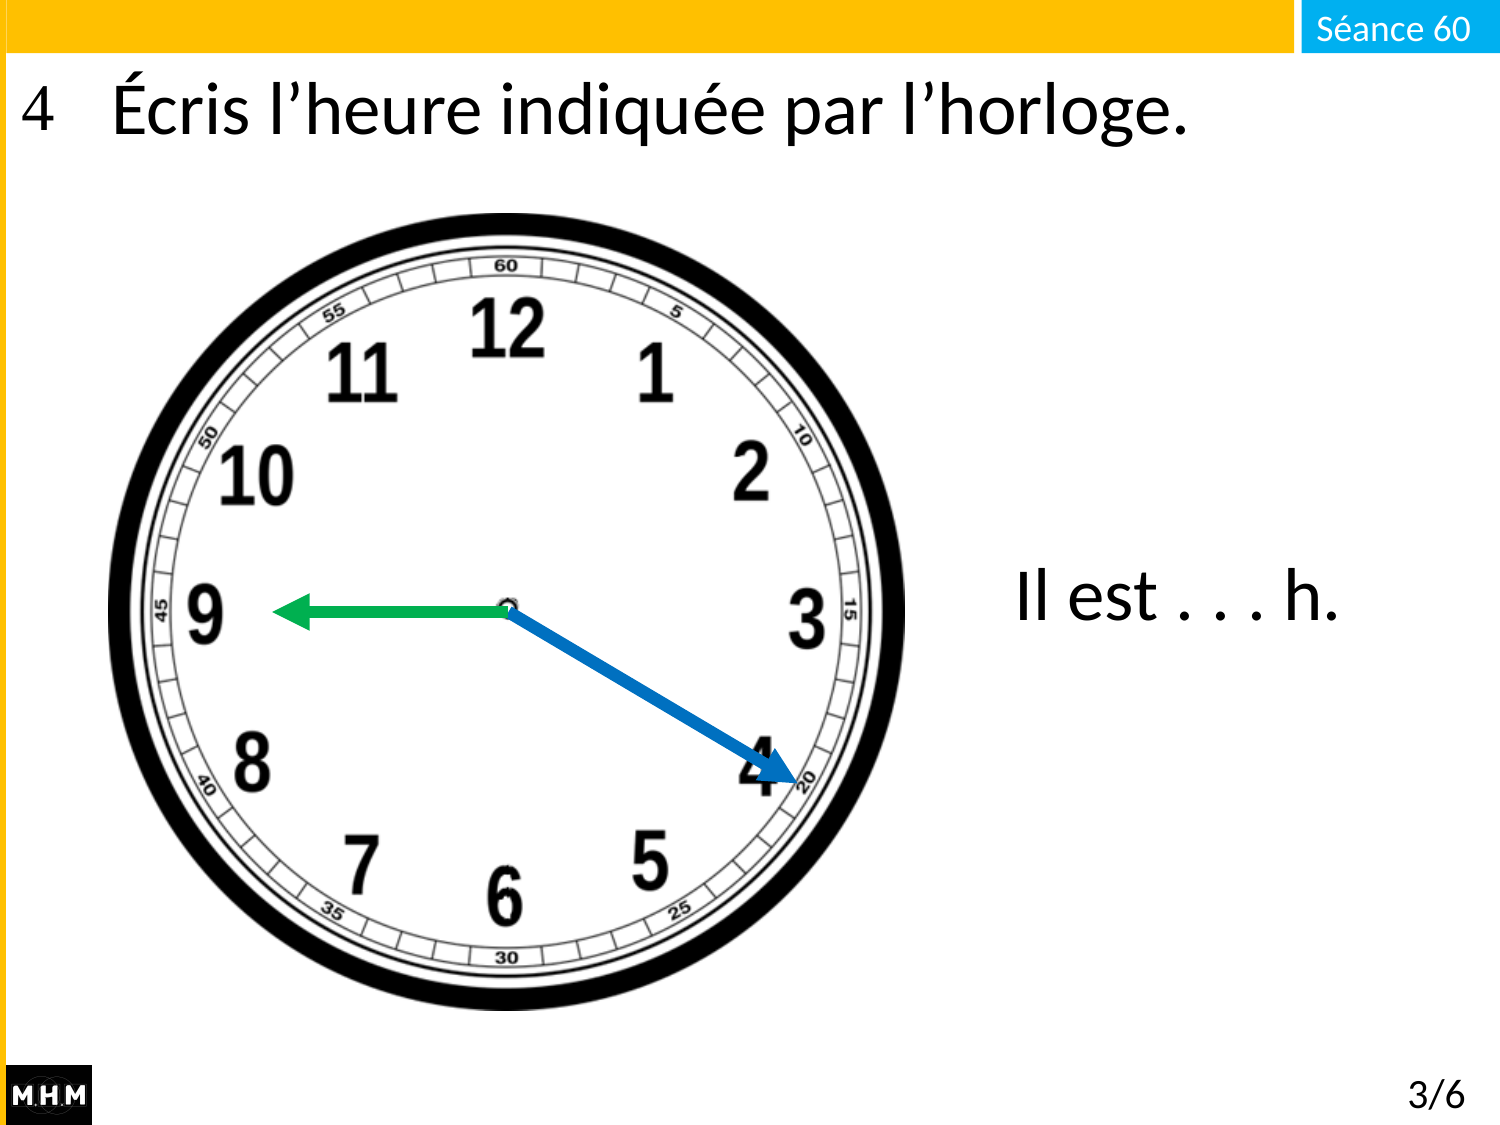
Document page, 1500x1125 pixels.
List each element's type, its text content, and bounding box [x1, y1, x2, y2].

list 3/6 [1373, 1064, 1500, 1125]
picture [6, 1065, 92, 1125]
title Écris l’heure indiquée par l’horloge. [96, 60, 1391, 160]
text_box Il est . . . h. [999, 546, 1391, 646]
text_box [508, 611, 798, 784]
picture [108, 213, 905, 1011]
